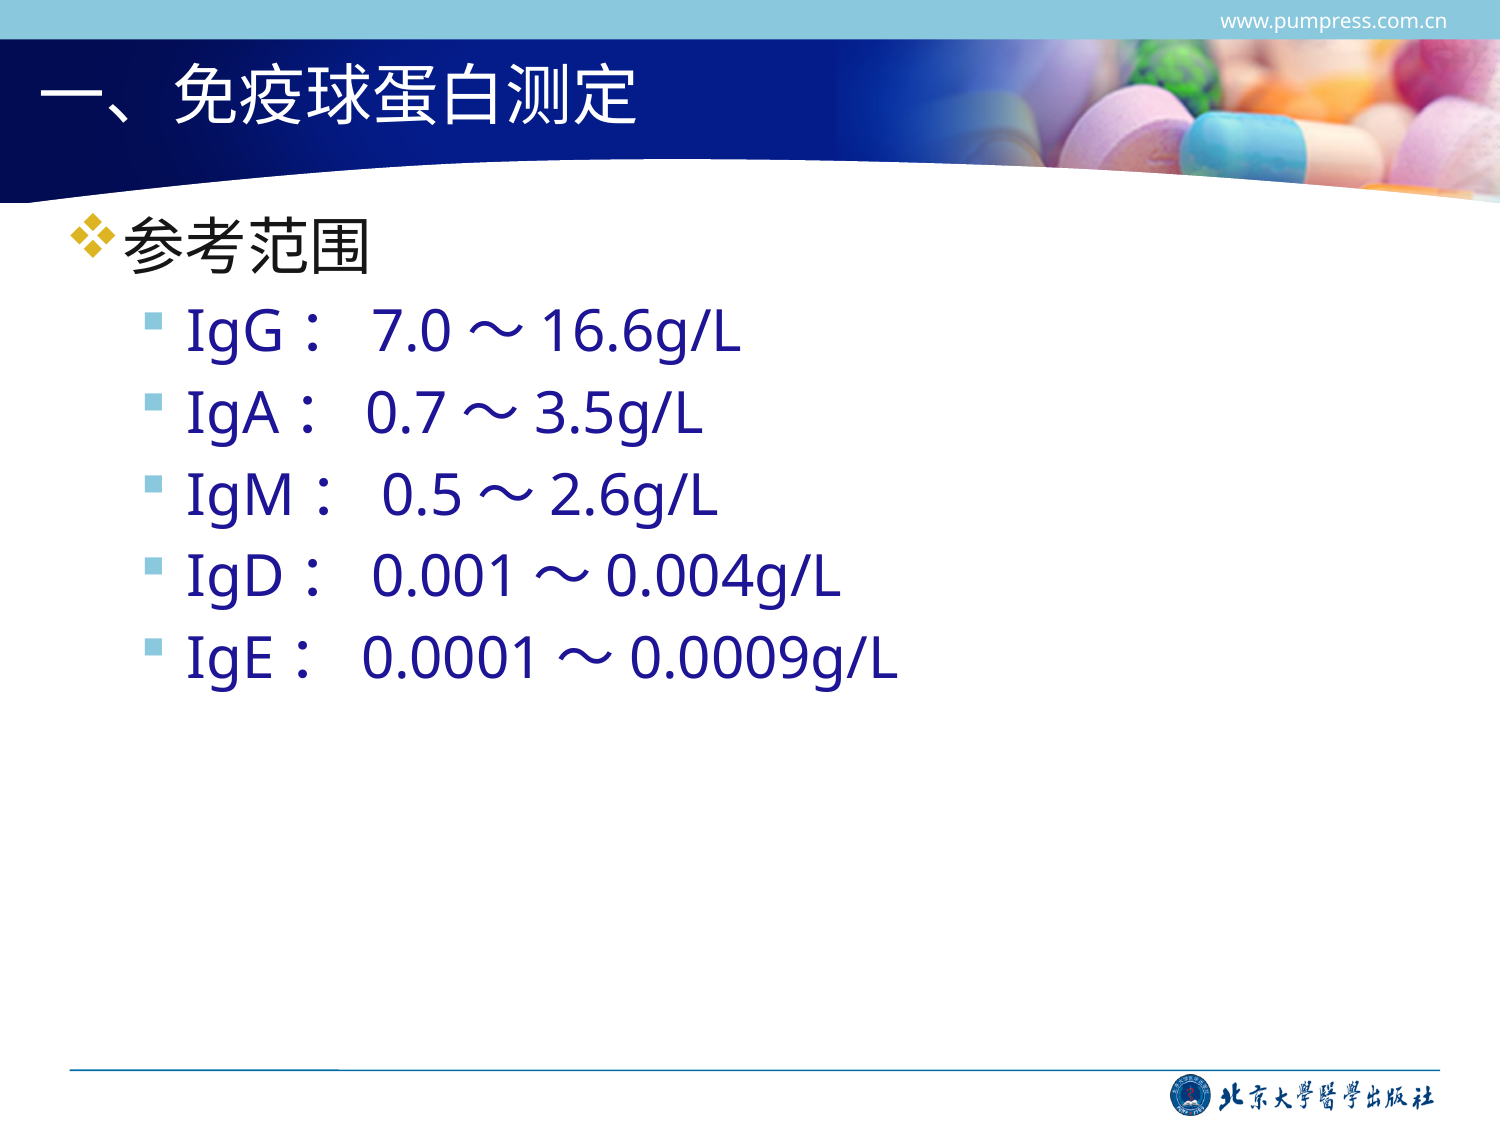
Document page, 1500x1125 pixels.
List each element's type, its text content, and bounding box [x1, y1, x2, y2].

picture [0, 40, 1500, 203]
title 一、免疫球蛋白测定 [23, 46, 1349, 140]
list 参考范围 IgG：7.0～16.6g/L IgA：0.7～3.5g/L IgM：0.5～2.6g/L IgD：0.001～0.004g/L IgE：0.0001～0.0009g/L [49, 198, 1463, 1026]
slide_number www.pumpress.com.cn [1024, 0, 1463, 38]
picture [1170, 1074, 1436, 1118]
